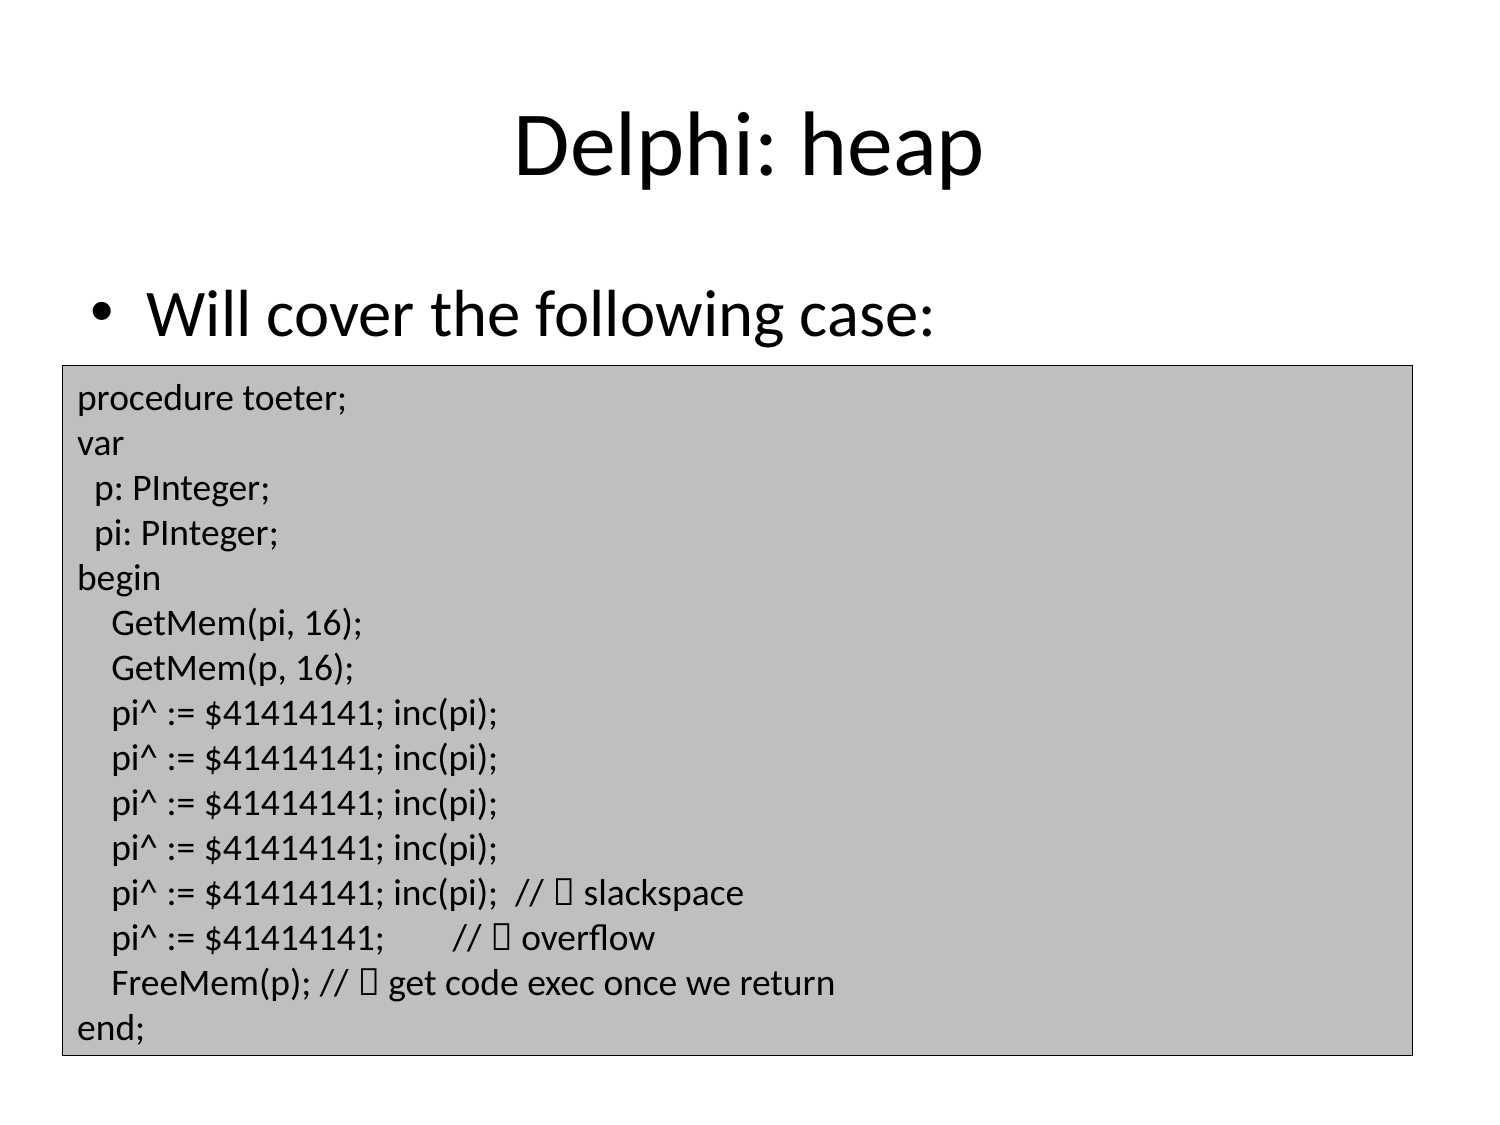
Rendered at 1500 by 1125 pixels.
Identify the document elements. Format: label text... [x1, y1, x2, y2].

title Delphi: heap [75, 45, 1425, 233]
list Will cover the following case: [75, 262, 1425, 1005]
text_box procedure toeter; var p: PInteger; pi: PInteger; begin GetMem(pi, 16); GetMem(p, 16); pi^ := $41414141; inc(pi); pi^ := $41414141; inc(pi); pi^ := $41414141; inc(pi); pi^ := $41414141; inc(pi); pi^ := $41414141; inc(pi); //  slackspace pi^ := $41414141; //  overflow FreeMem(p); //  get code exec once we return end; [62, 365, 1413, 1056]
